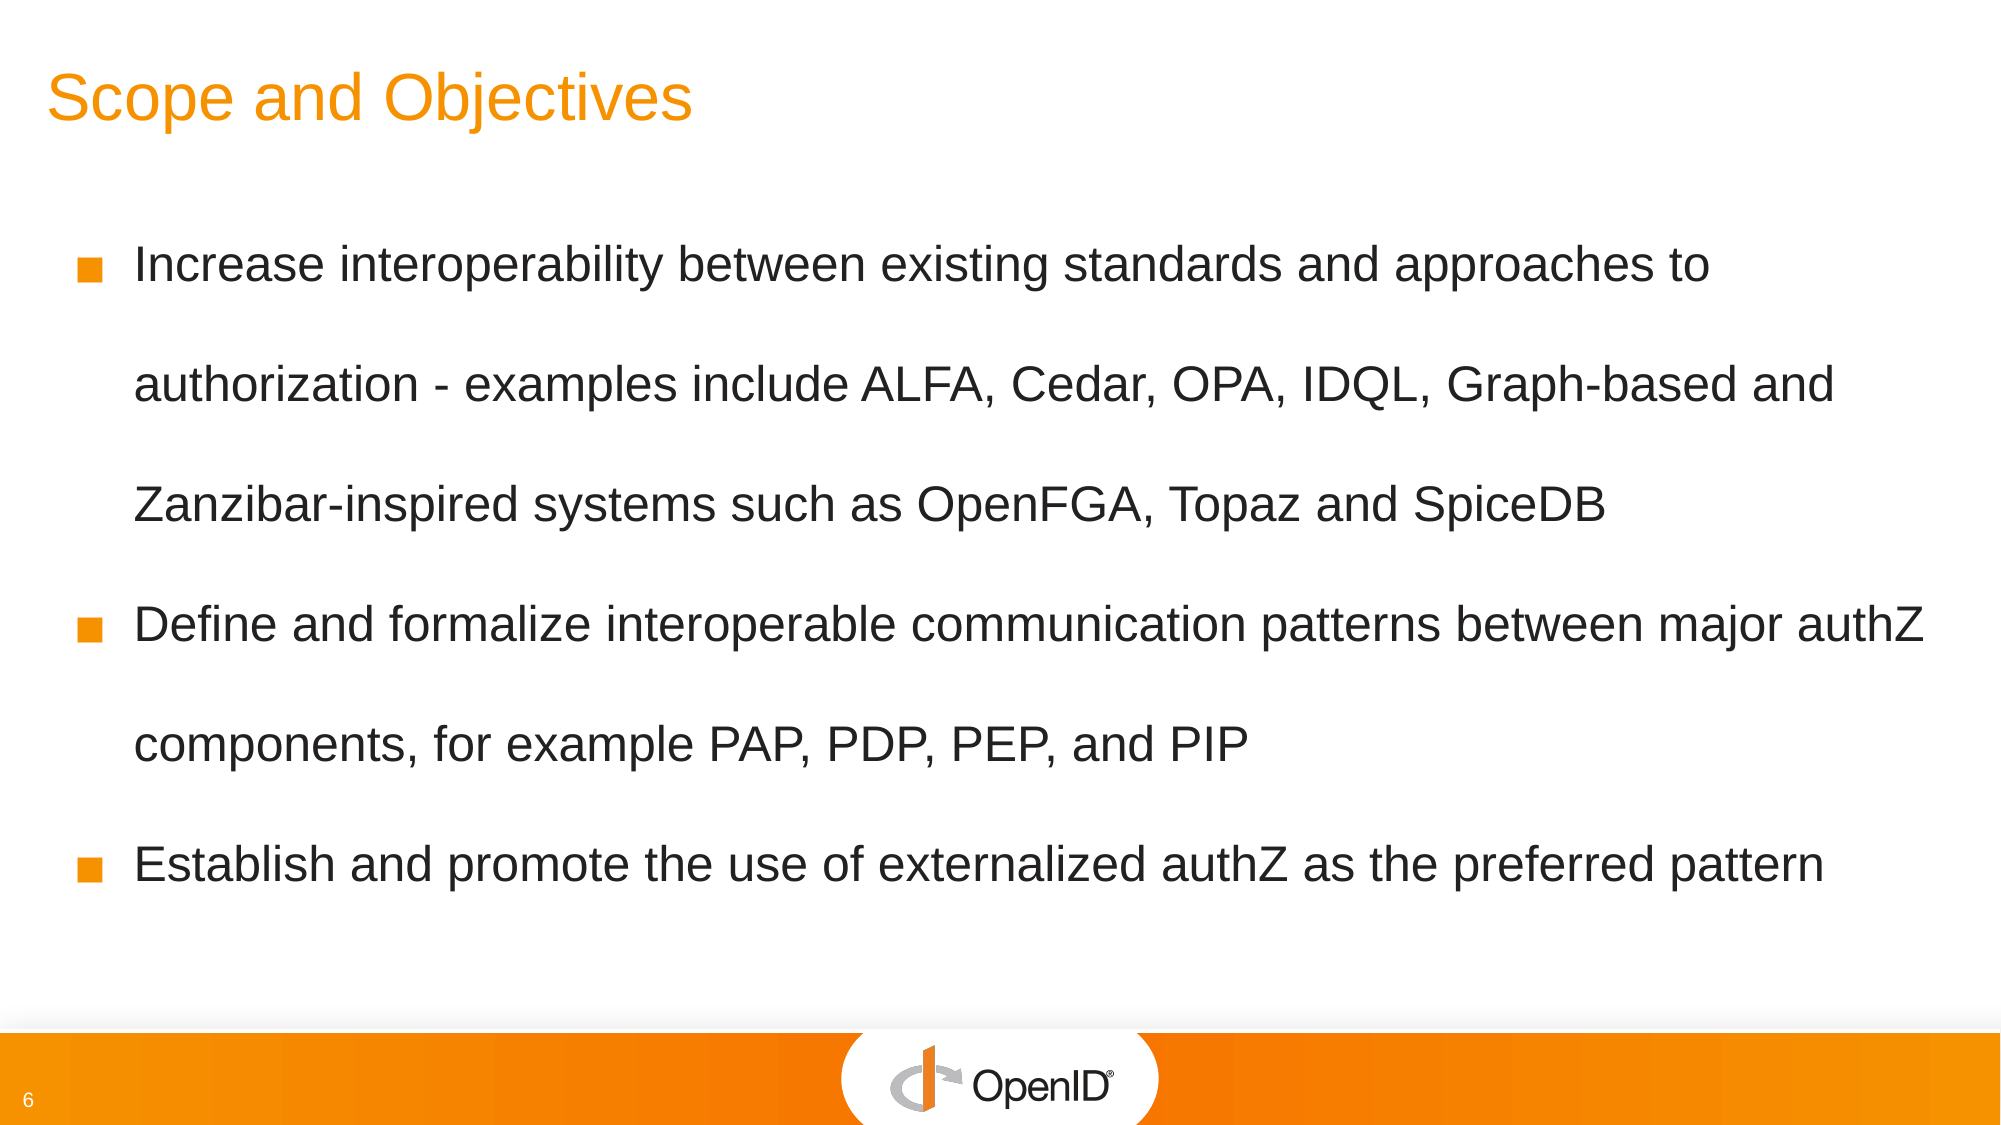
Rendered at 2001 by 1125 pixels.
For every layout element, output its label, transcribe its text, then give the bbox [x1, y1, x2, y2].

picture [873, 1060, 1127, 1125]
list Increase interoperability between existing standards and approaches to authorization - examples include ALFA, Cedar, OPA, IDQL, Graph-based and Zanzibar-inspired systems such as OpenFGA, Topaz and SpiceDB Define and formalize interoperable communication patterns between major authZ components, for example PAP, PDP, PEP, and PIP Establish and promote the use of externalized authZ as the preferred pattern [46, 164, 1954, 1060]
title Scope and Objectives [46, 49, 1954, 142]
